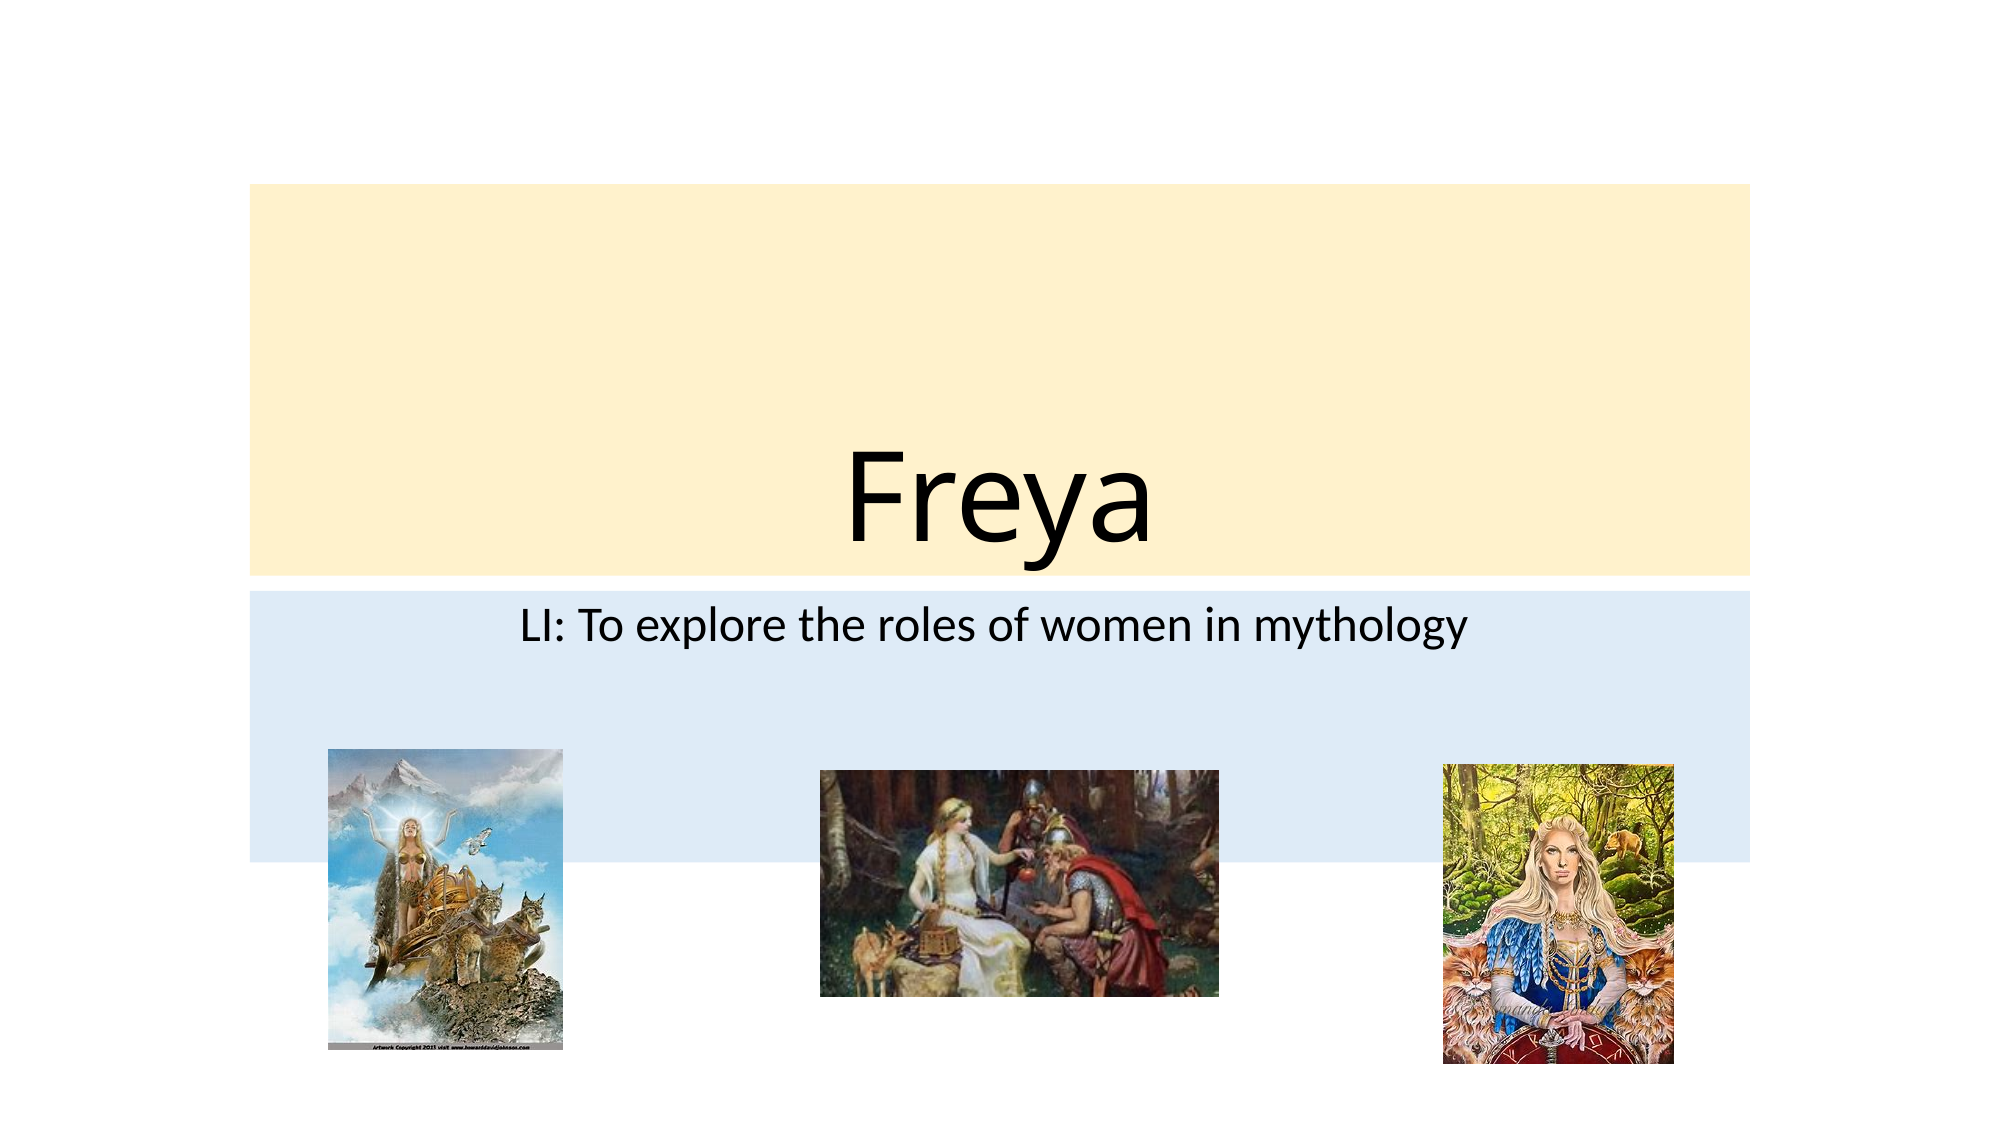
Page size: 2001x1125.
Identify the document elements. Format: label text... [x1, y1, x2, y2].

picture [820, 770, 1219, 997]
picture [328, 749, 563, 1050]
picture [1443, 764, 1674, 1064]
title Freya [249, 184, 1750, 576]
subtitle LI: To explore the roles of women in mythology [249, 590, 1750, 863]
